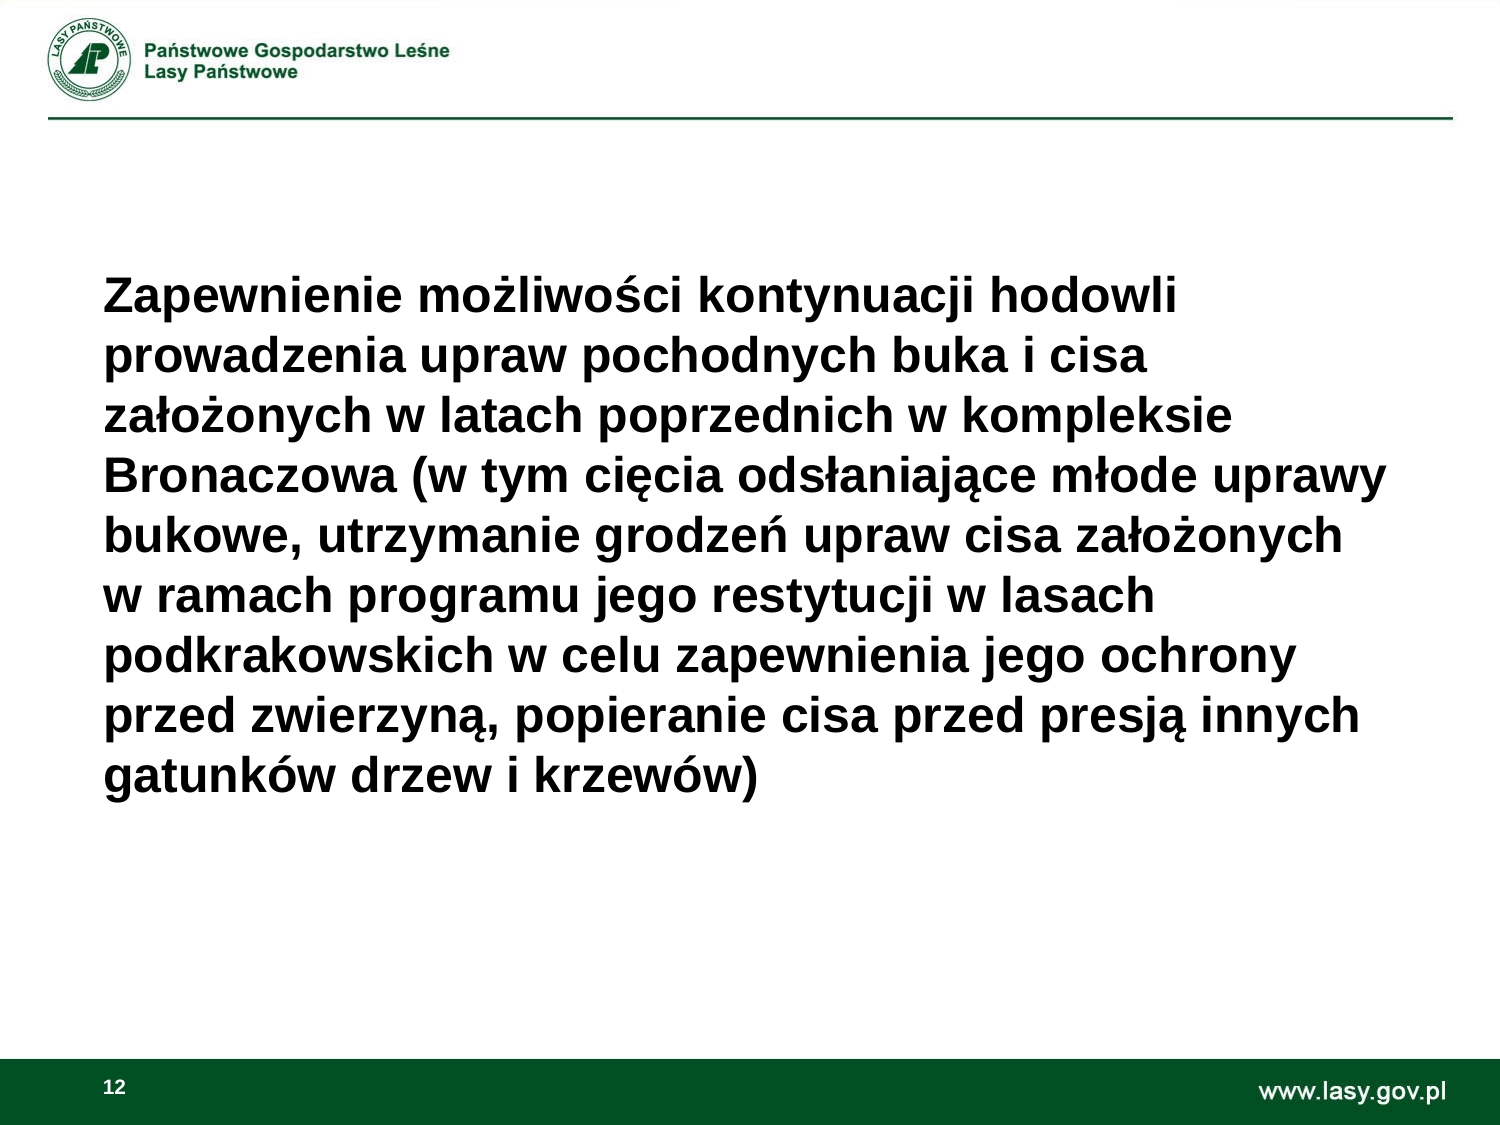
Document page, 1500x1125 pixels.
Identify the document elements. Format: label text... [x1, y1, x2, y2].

picture [0, 0, 1500, 1125]
list Zapewnienie możliwości kontynuacji hodowli prowadzenia upraw pochodnych buka i cisa założonych w latach poprzednich w kompleksie Bronaczowa (w tym cięcia odsłaniające młode uprawy bukowe, utrzymanie grodzeń upraw cisa założonych w ramach programu jego restytucji w lasach podkrakowskich w celu zapewnienia jego ochrony przed zwierzyną, popieranie cisa przed presją innych gatunków drzew i krzewów) [88, 255, 1412, 994]
